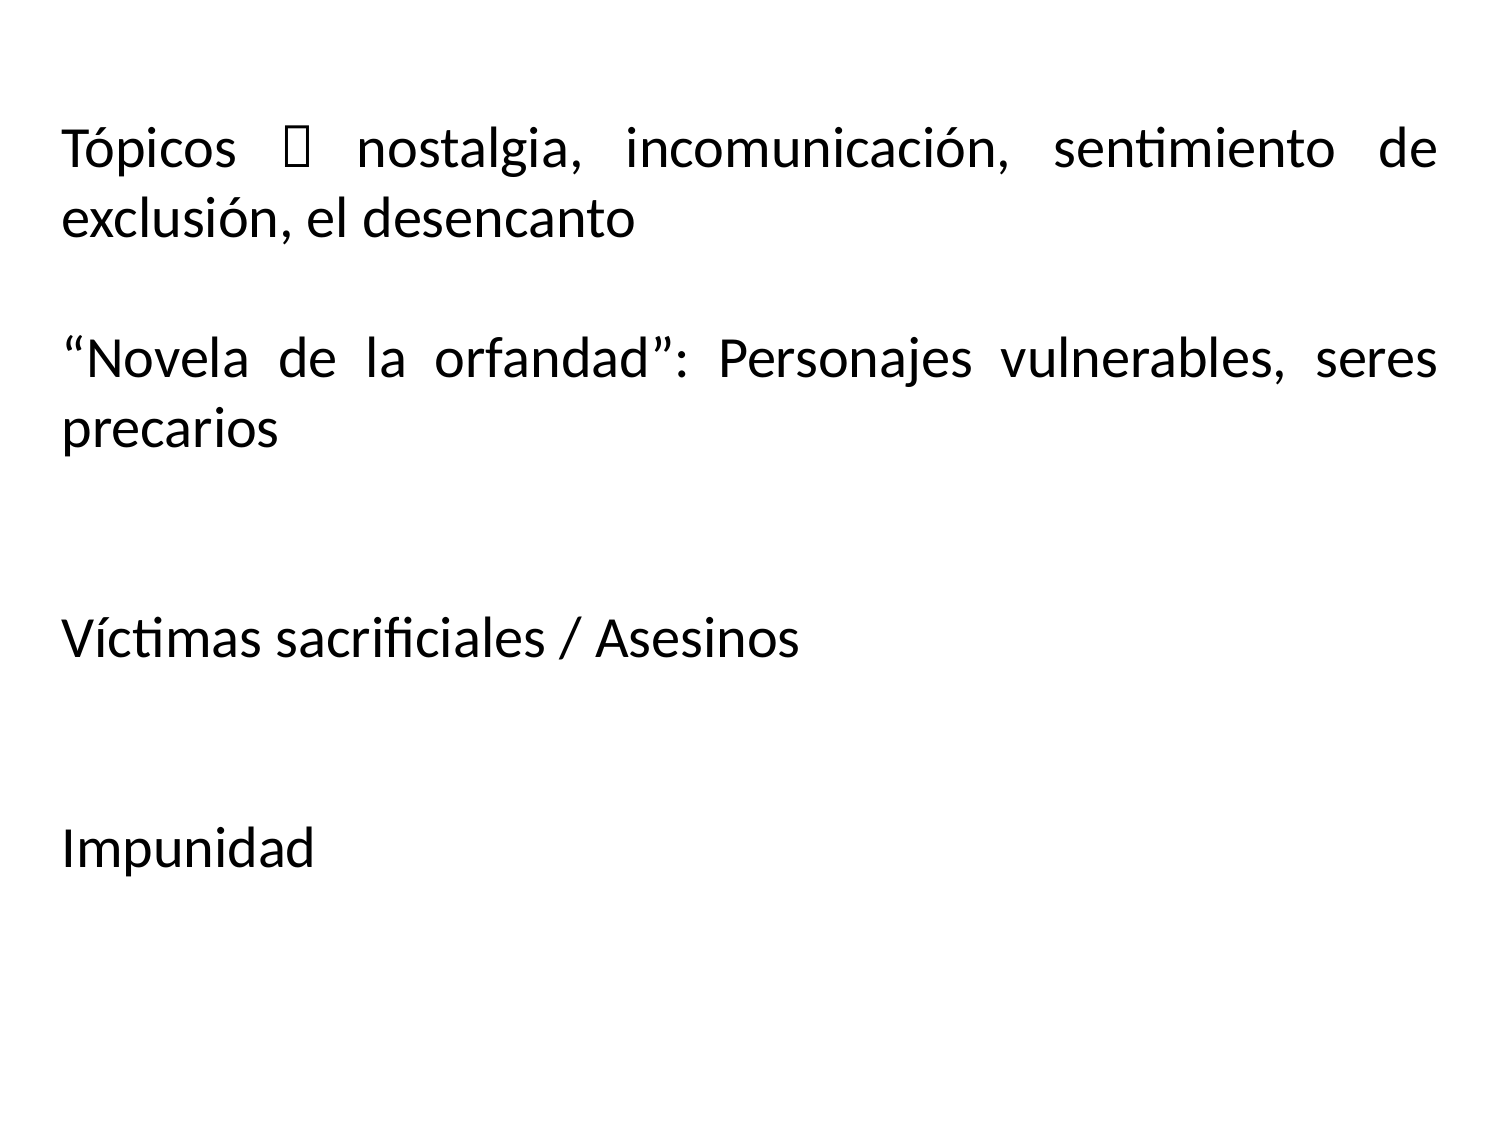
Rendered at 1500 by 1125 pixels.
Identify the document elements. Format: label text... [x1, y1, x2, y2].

text_box Tópicos  nostalgia, incomunicación, sentimiento de exclusión, el desencanto “Novela de la orfandad”: Personajes vulnerables, seres precarios Víctimas sacrificiales / Asesinos Impunidad [46, 101, 1454, 932]
